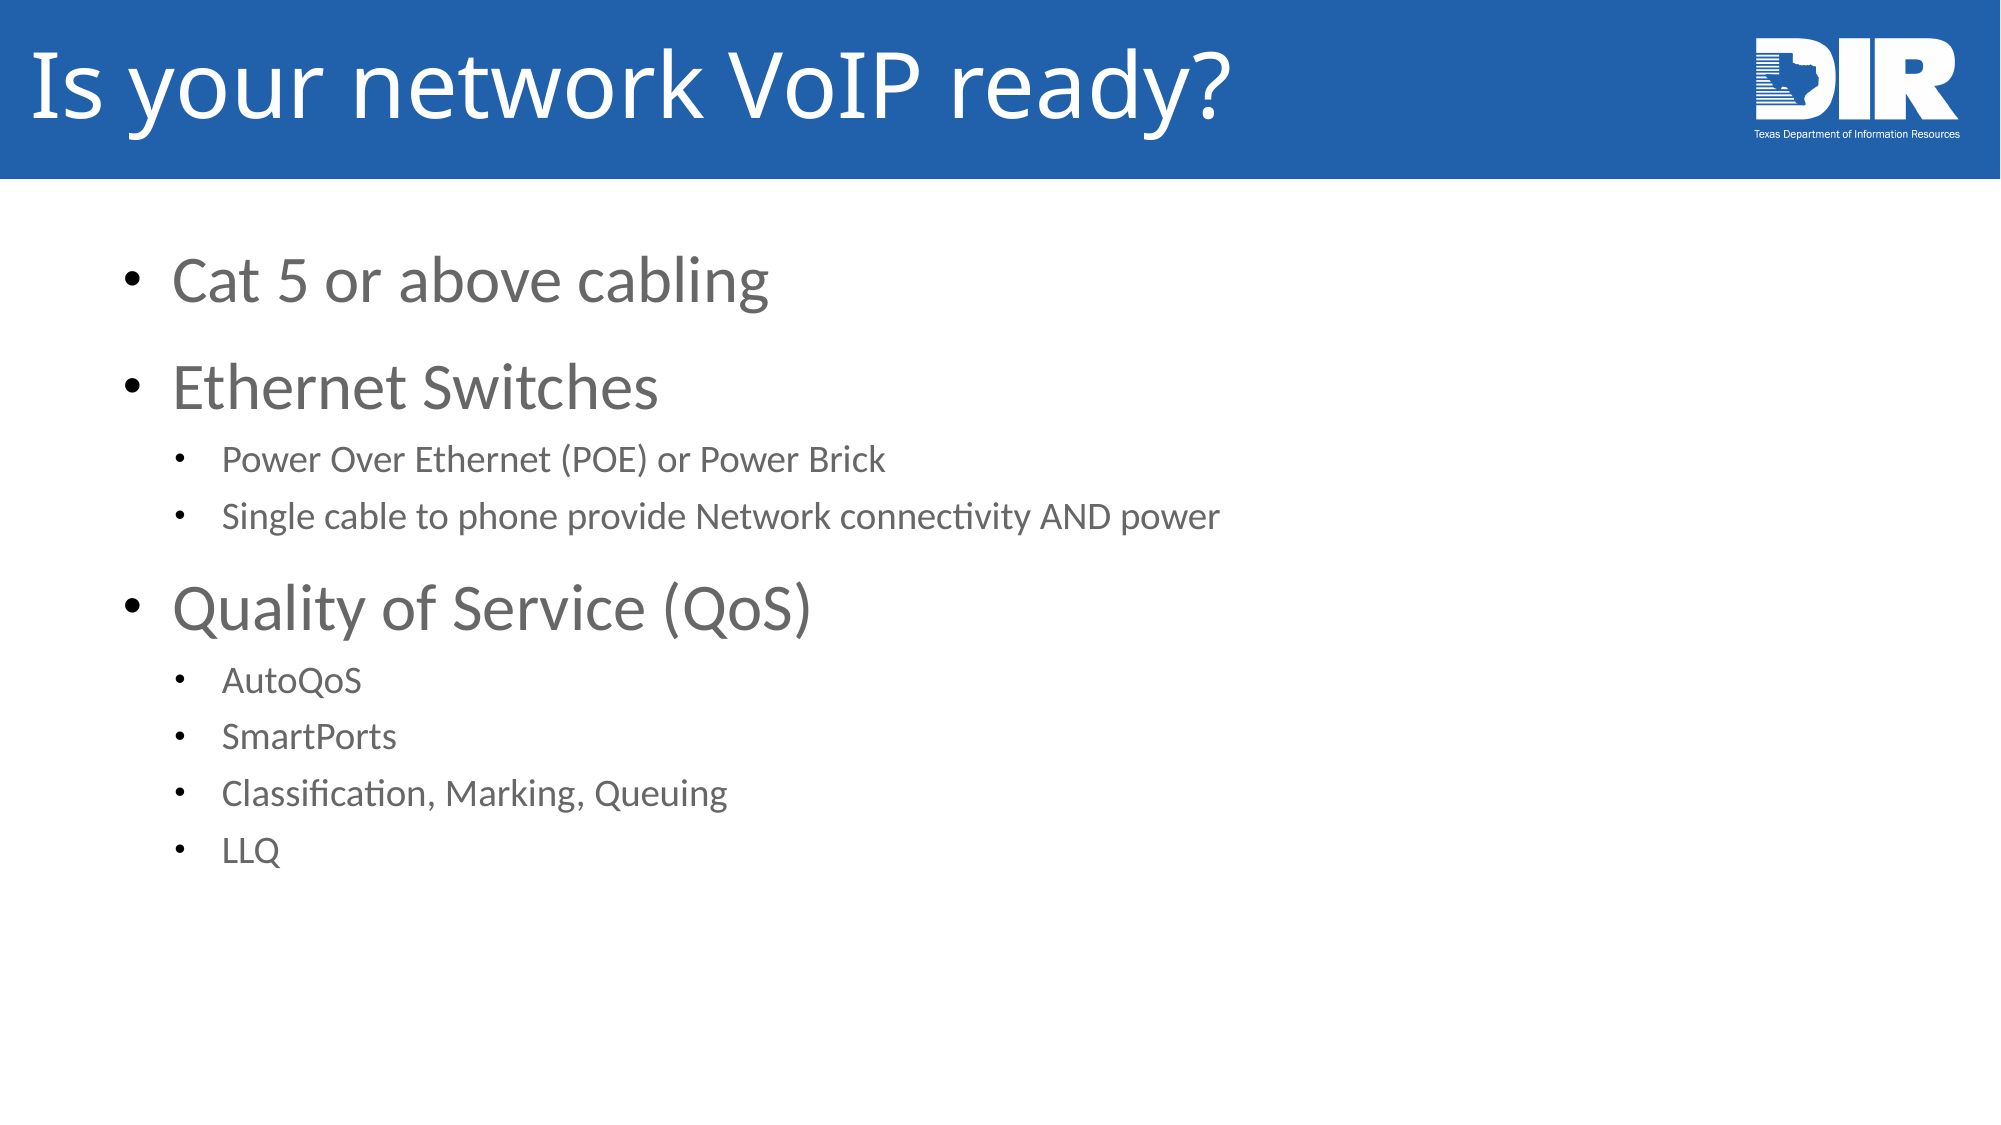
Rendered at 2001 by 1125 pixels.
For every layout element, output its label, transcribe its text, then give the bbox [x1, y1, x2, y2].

list Cat 5 or above cabling Ethernet Switches Power Over Ethernet (POE) or Power Brick Single cable to phone provide Network connectivity AND power Quality of Service (QoS) AutoQoS SmartPorts Classification, Marking, Queuing LLQ [95, 234, 1577, 1033]
picture [0, 0, 2001, 1125]
title Is your network VoIP ready? [15, 9, 1841, 170]
